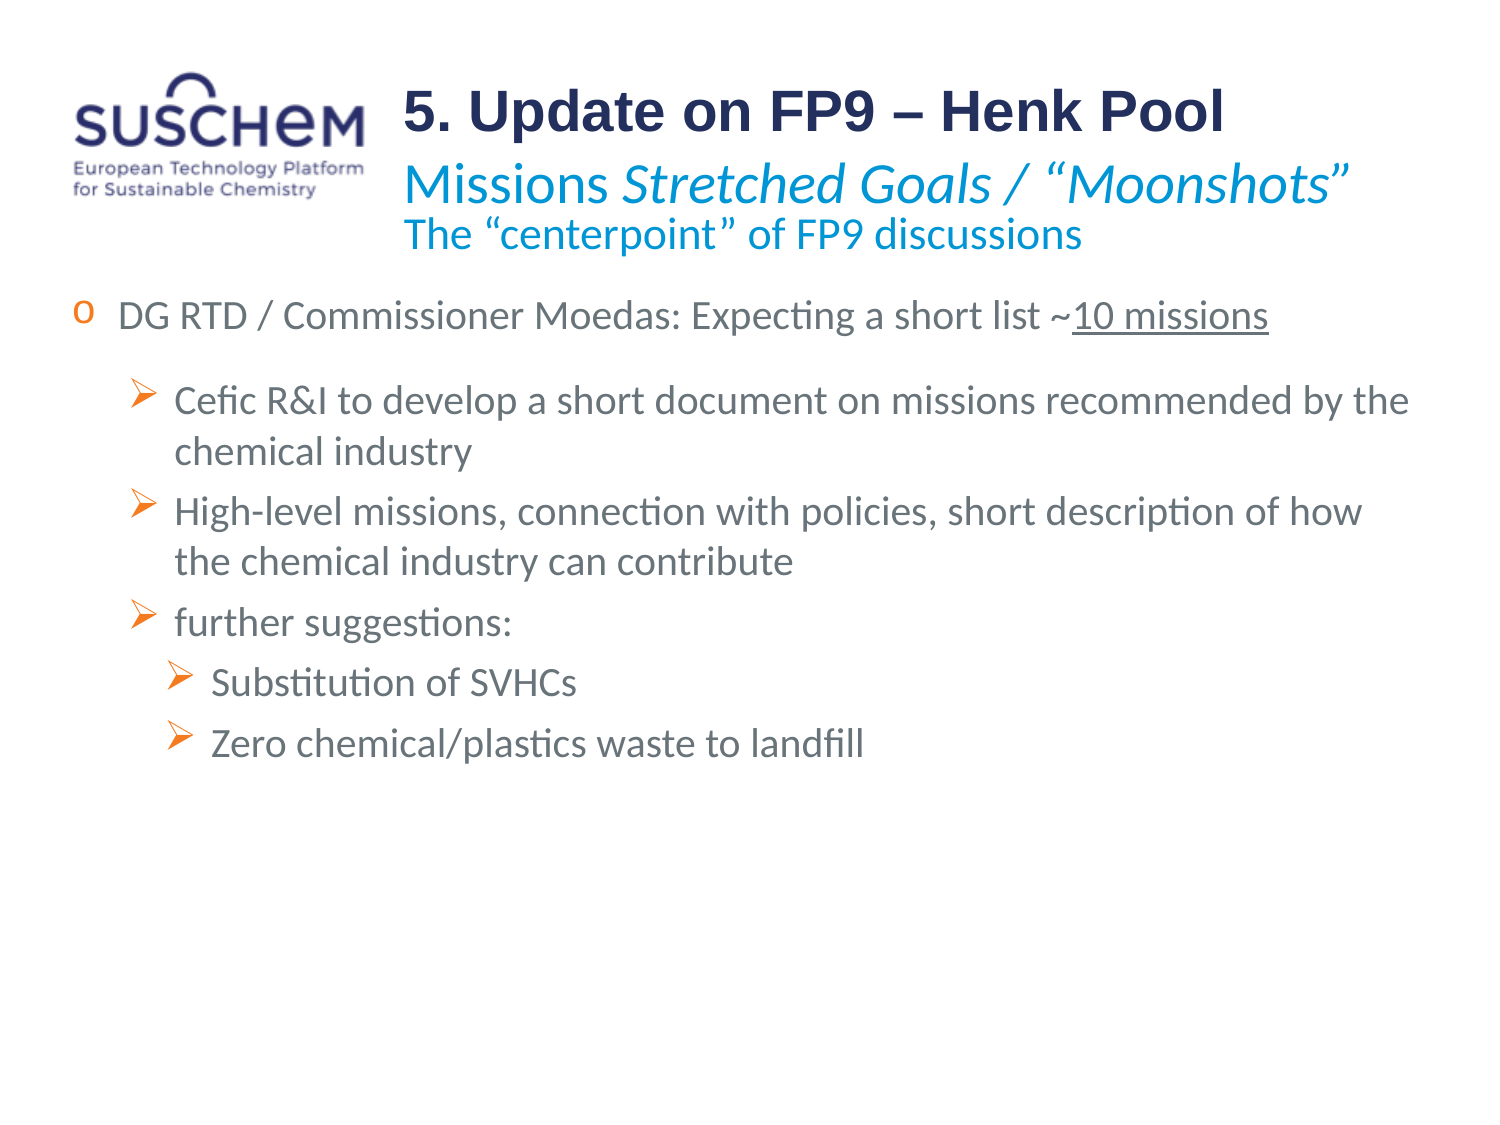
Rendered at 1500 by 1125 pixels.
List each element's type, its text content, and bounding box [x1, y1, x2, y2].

picture [68, 64, 368, 205]
title 5. Update on FP9 – Henk Pool [388, 46, 1484, 151]
text_box Missions Stretched Goals / “Moonshots” The “centerpoint” of FP9 discussions [388, 151, 1500, 312]
text_box DG RTD / Commissioner Moedas: Expecting a short list ~10 missions Cefic R&I to develop a short document on missions recommended by the chemical industry High-level missions, connection with policies, short description of how the chemical industry can contribute further suggestions: Substitution of SVHCs Zero chemical/plastics waste to landfill [56, 280, 1427, 1022]
